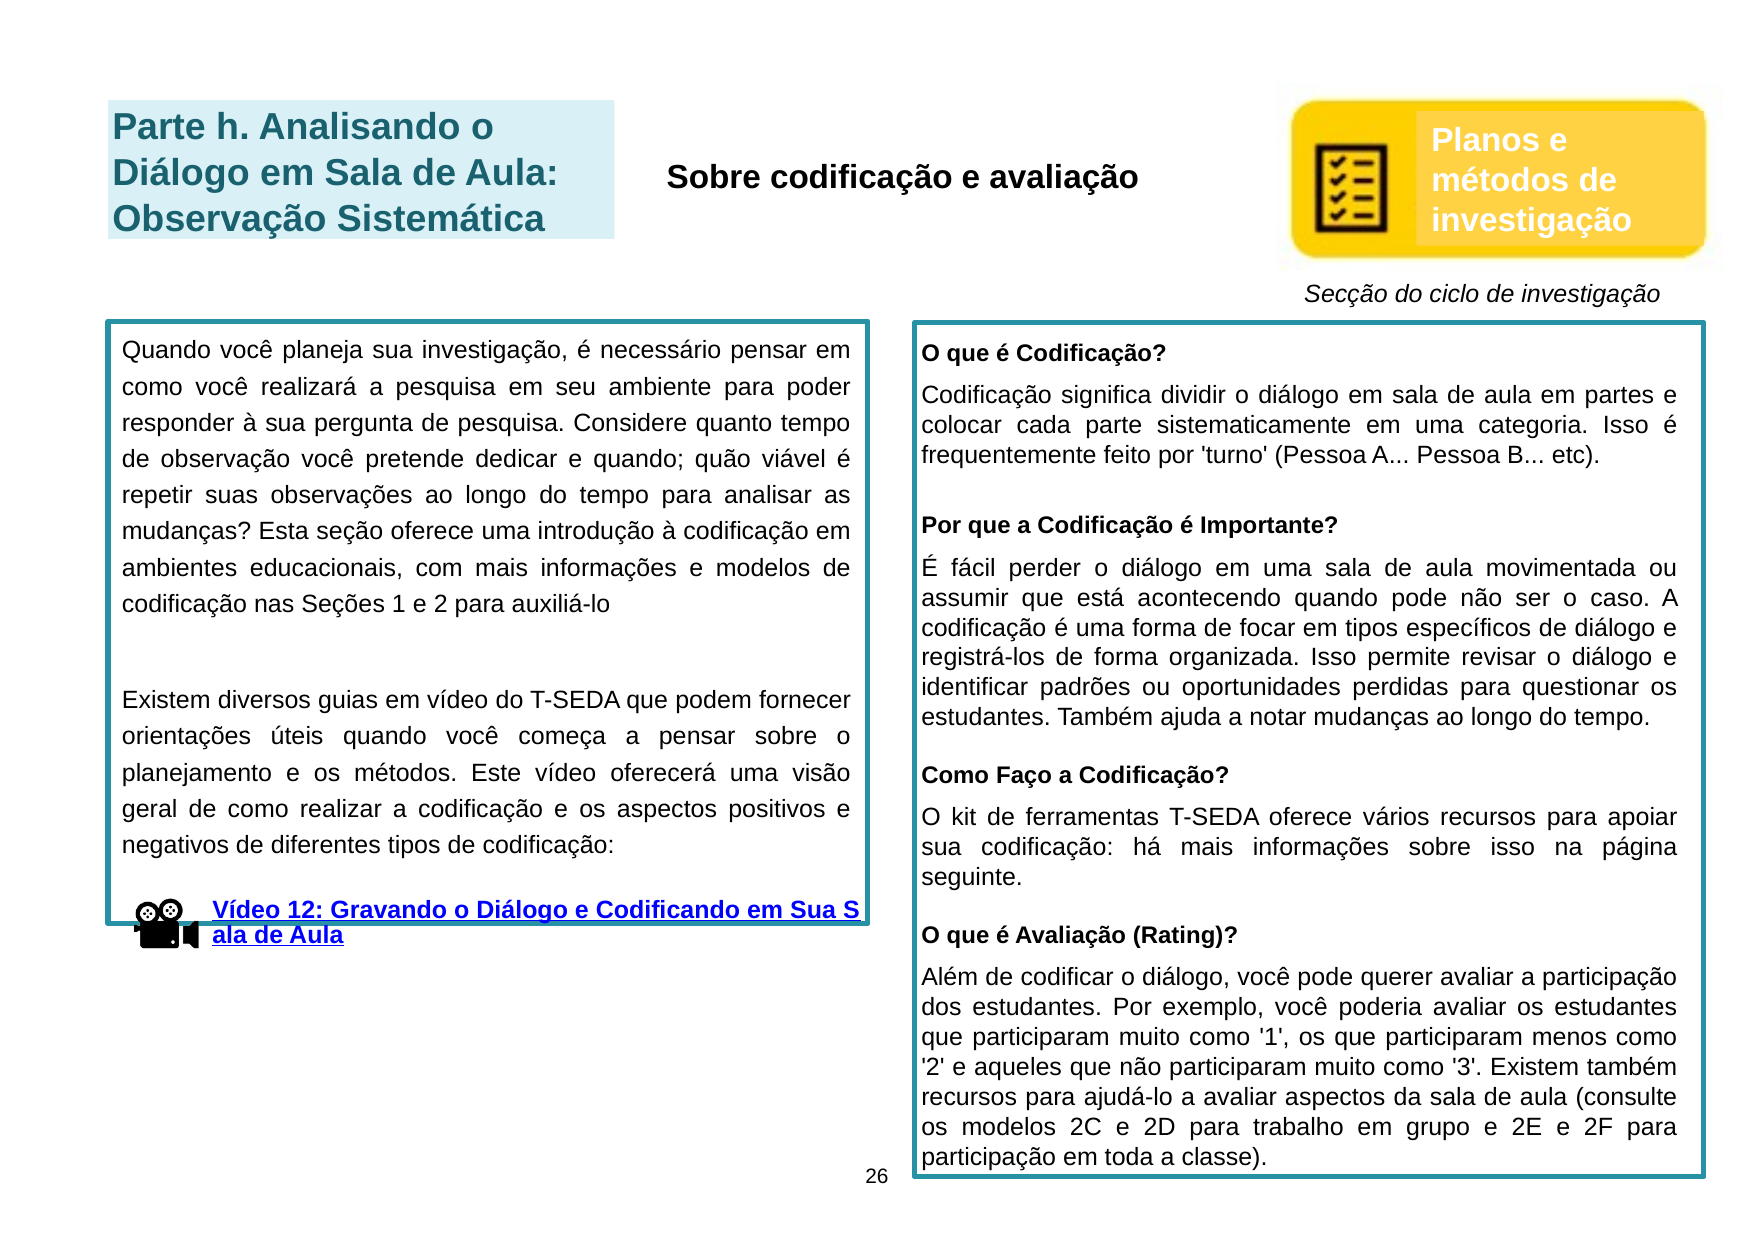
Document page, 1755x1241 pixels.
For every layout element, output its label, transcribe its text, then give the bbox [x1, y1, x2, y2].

text_box [1276, 83, 1723, 275]
text_box Secção do ciclo de investigação [1302, 277, 1677, 308]
text_box Sobre codificação e avaliação [664, 154, 1177, 195]
text_box O que é Codificação? Codificação significa dividir o diálogo em sala de aula em partes e colocar cada parte sistematicamente em uma categoria. Isso é frequentemente feito por 'turno' (Pessoa A... Pessoa B... etc). Por que a Codificação é Importante? É fácil perder o diálogo em uma sala de aula movimentada ou assumir que está acontecendo quando pode não ser o caso. A codificação é uma forma de focar em tipos específicos de diálogo e registrá-los de forma organizada. Isso permite revisar o diálogo e identificar padrões ou oportunidades perdidas para questionar os estudantes. Também ajuda a notar mudanças ao longo do tempo. Como Faço a Codificação? O kit de ferramentas T-SEDA oferece vários recursos para apoiar sua codificação: há mais informações sobre isso na página seguinte. O que é Avaliação (Rating)? Além de codificar o diálogo, você pode querer avaliar a participação dos estudantes. Por exemplo, você poderia avaliar os estudantes que participaram muito como '1', os que participaram menos como '2' e aqueles que não participaram muito como '3'. Existem também recursos para ajudá-lo a avaliar aspectos da sala de aula (consulte os modelos 2C e 2D para trabalho em grupo e 2E e 2F para participação em toda a classe). [919, 337, 1679, 1171]
text_box Quando você planeja sua investigação, é necessário pensar em como você realizará a pesquisa em seu ambiente para poder responder à sua pergunta de pesquisa. Considere quanto tempo de observação você pretende dedicar e quando; quão viável é repetir suas observações ao longo do tempo para analisar as mudanças? Esta seção oferece uma introdução à codificação em ambientes educacionais, com mais informações e modelos de codificação nas Seções 1 e 2 para auxiliá-lo Existem diversos guias em vídeo do T-SEDA que podem fornecer orientações úteis quando você começa a pensar sobre o planejamento e os métodos. Este vídeo oferecerá uma visão geral de como realizar a codificação e os aspectos positivos e negativos de diferentes tipos de codificação: Vídeo 12: Gravando o Diálogo e Codificando em Sua Sala de Aula [108, 321, 868, 924]
text_box Planos e métodos de investigação [1416, 111, 1704, 246]
text_box [914, 322, 1704, 1177]
text_box Parte h. Analisando o Diálogo em Sala de Aula: Observação Sistemática [108, 100, 615, 239]
text_box 26 [863, 1162, 891, 1188]
text_box [127, 884, 205, 962]
